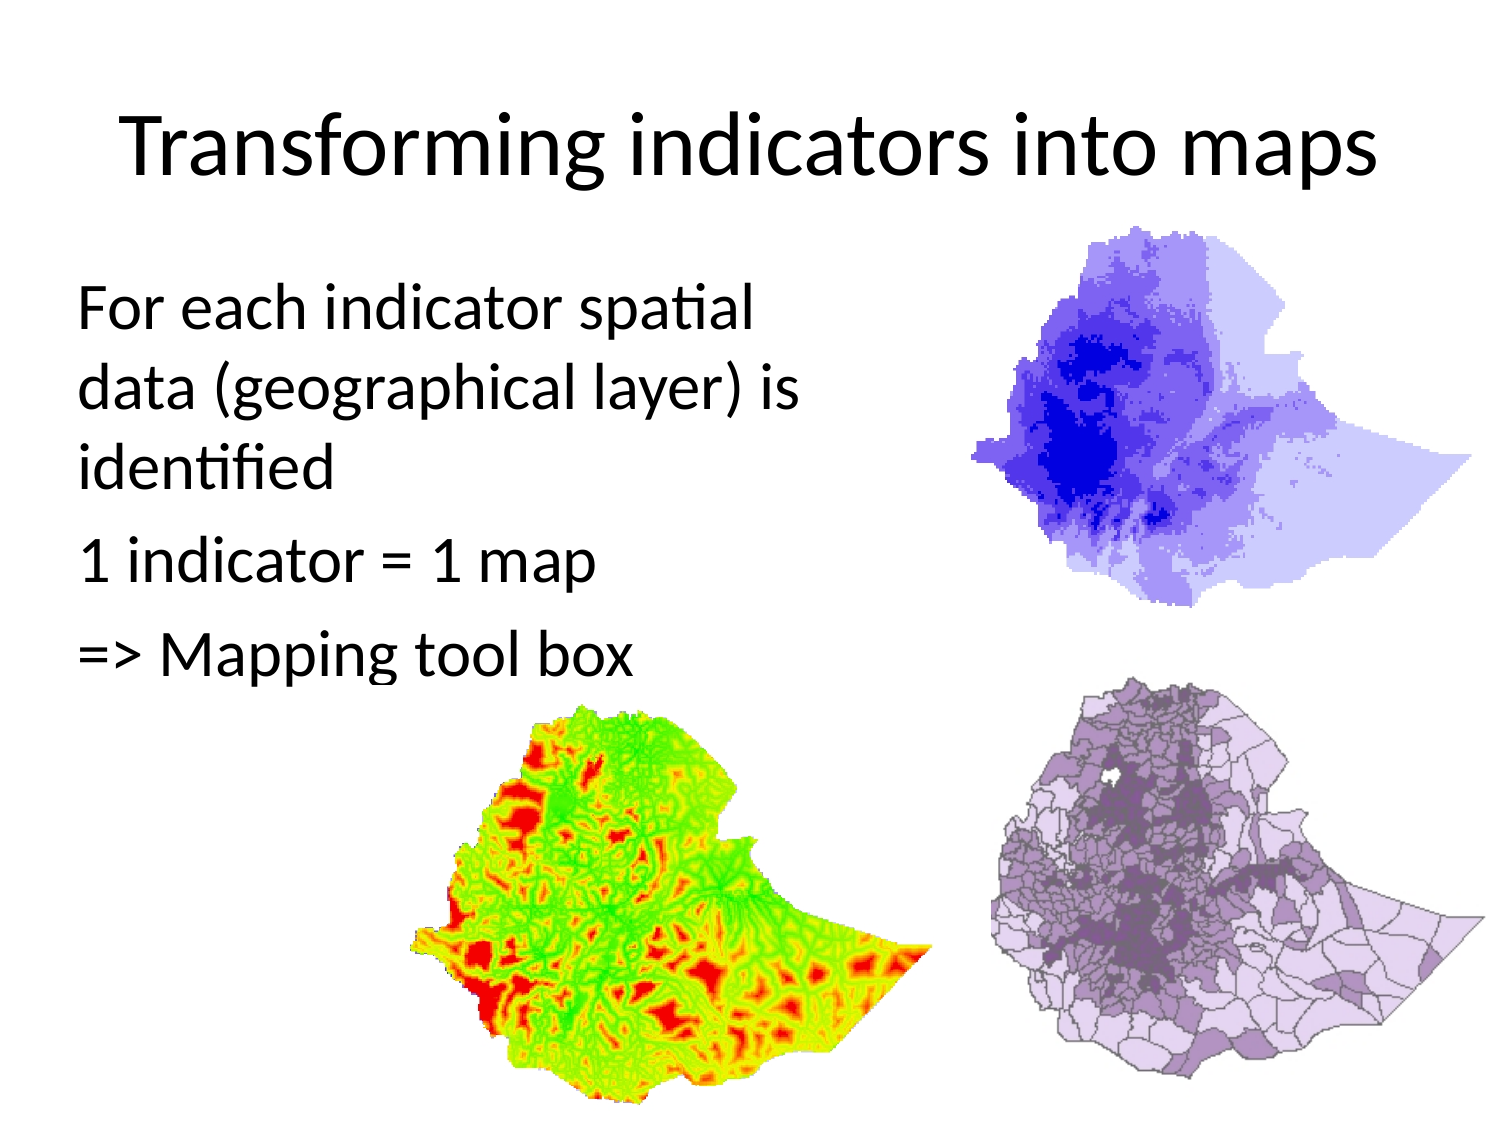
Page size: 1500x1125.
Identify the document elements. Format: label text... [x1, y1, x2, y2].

picture [917, 206, 1500, 627]
title Transforming indicators into maps [75, 45, 1425, 233]
list For each indicator spatial data (geographical layer) is identified 1 indicator = 1 map => Mapping tool box [62, 255, 901, 998]
picture [353, 642, 1500, 1125]
